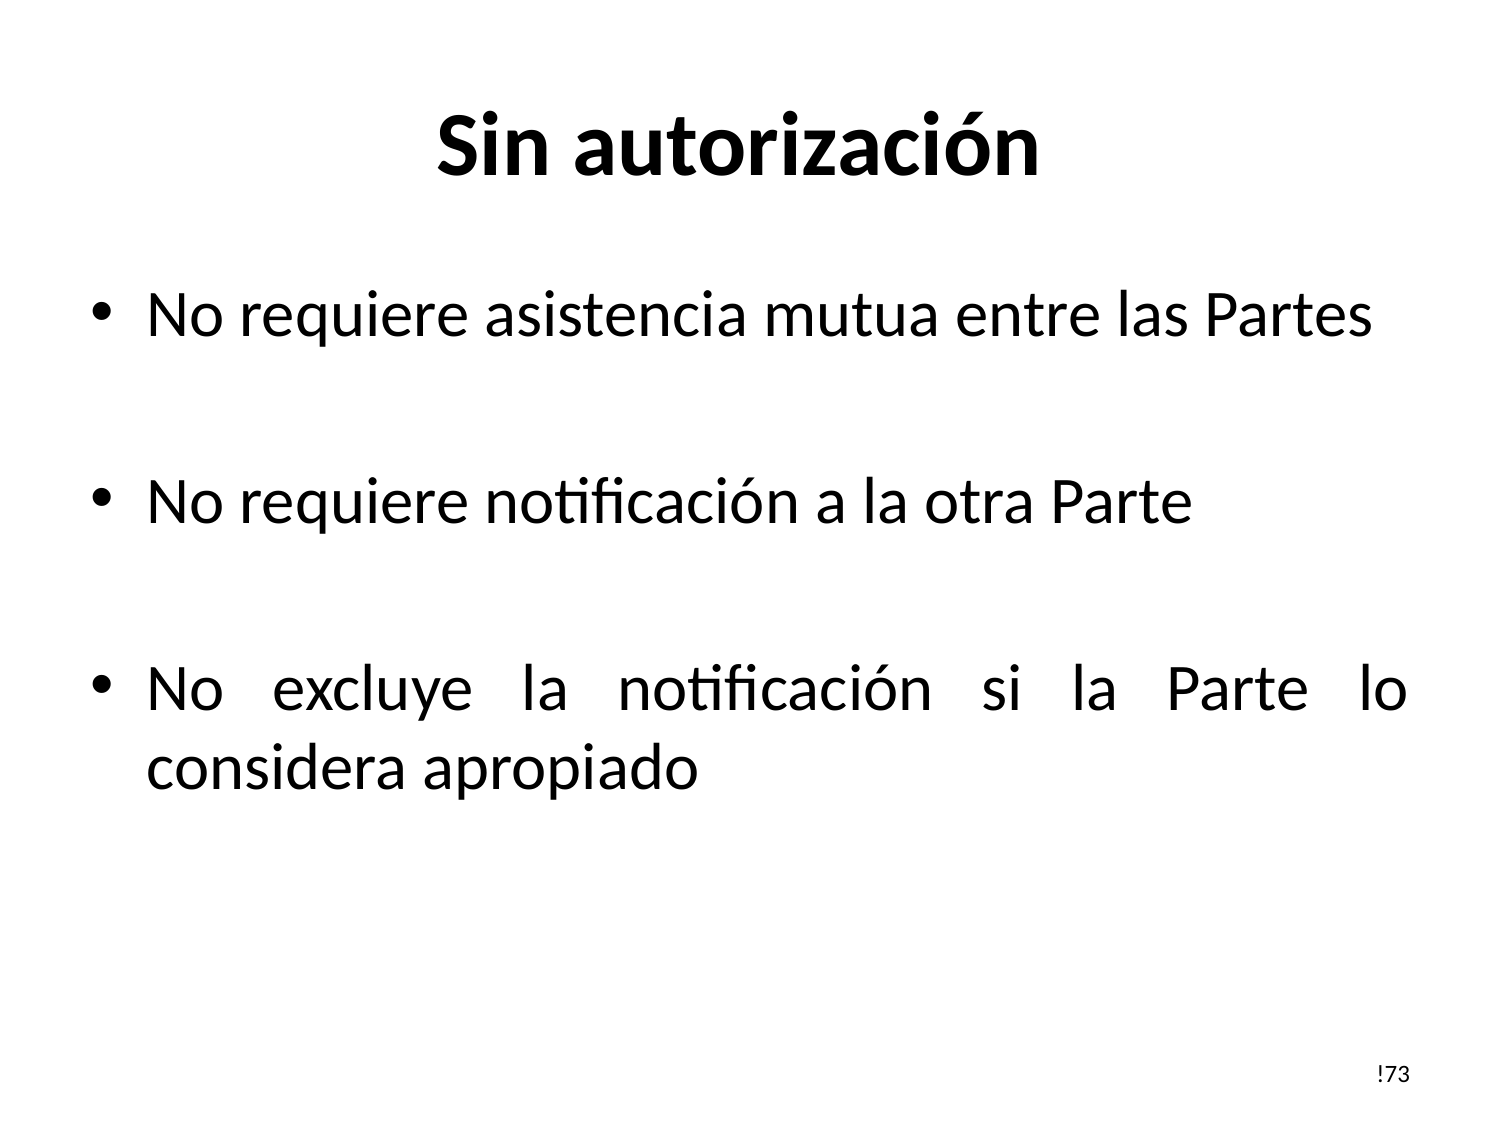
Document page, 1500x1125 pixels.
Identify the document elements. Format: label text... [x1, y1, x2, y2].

list No requiere asistencia mutua entre las Partes No requiere notificación a la otra Parte No excluye la notificación si la Parte lo considera apropiado [75, 262, 1425, 1005]
title Sin autorización [75, 45, 1425, 233]
slide_number !73 [1074, 1042, 1425, 1103]
